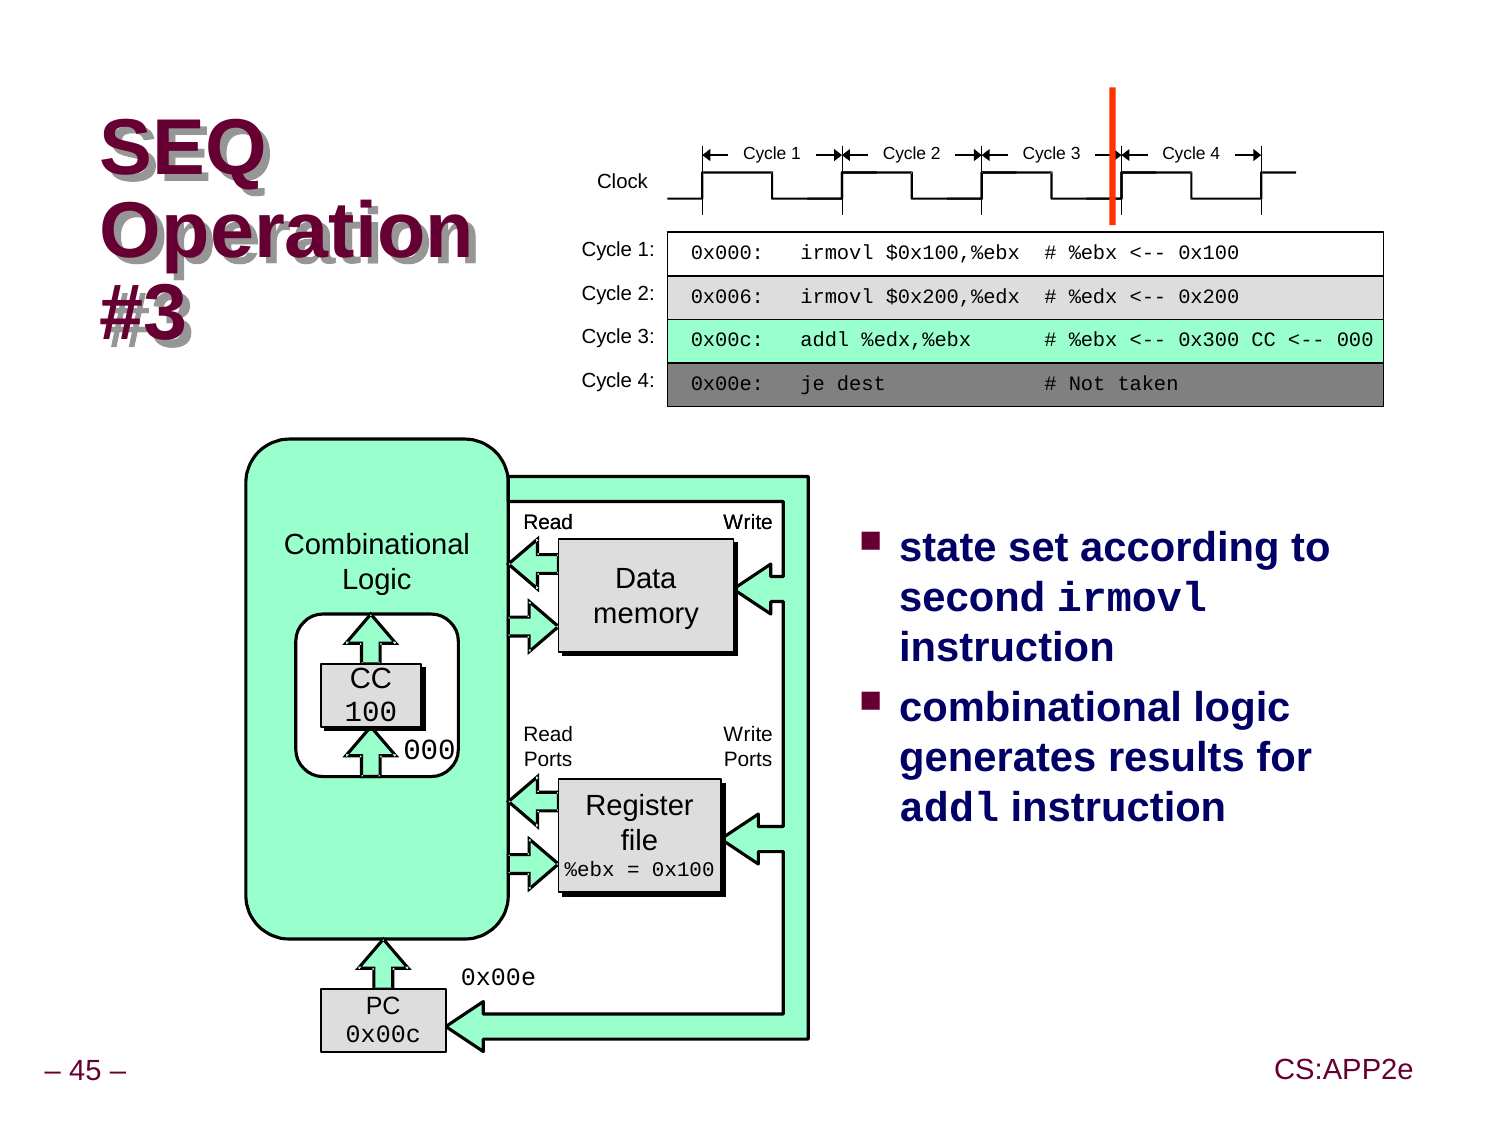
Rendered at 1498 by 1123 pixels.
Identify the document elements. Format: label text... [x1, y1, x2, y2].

list state set according to second irmovl instruction combinational logic generates results for addl instruction [817, 512, 1409, 1056]
picture [243, 437, 813, 1056]
picture [562, 137, 1386, 410]
title SEQ Operation #3 [99, 87, 534, 379]
